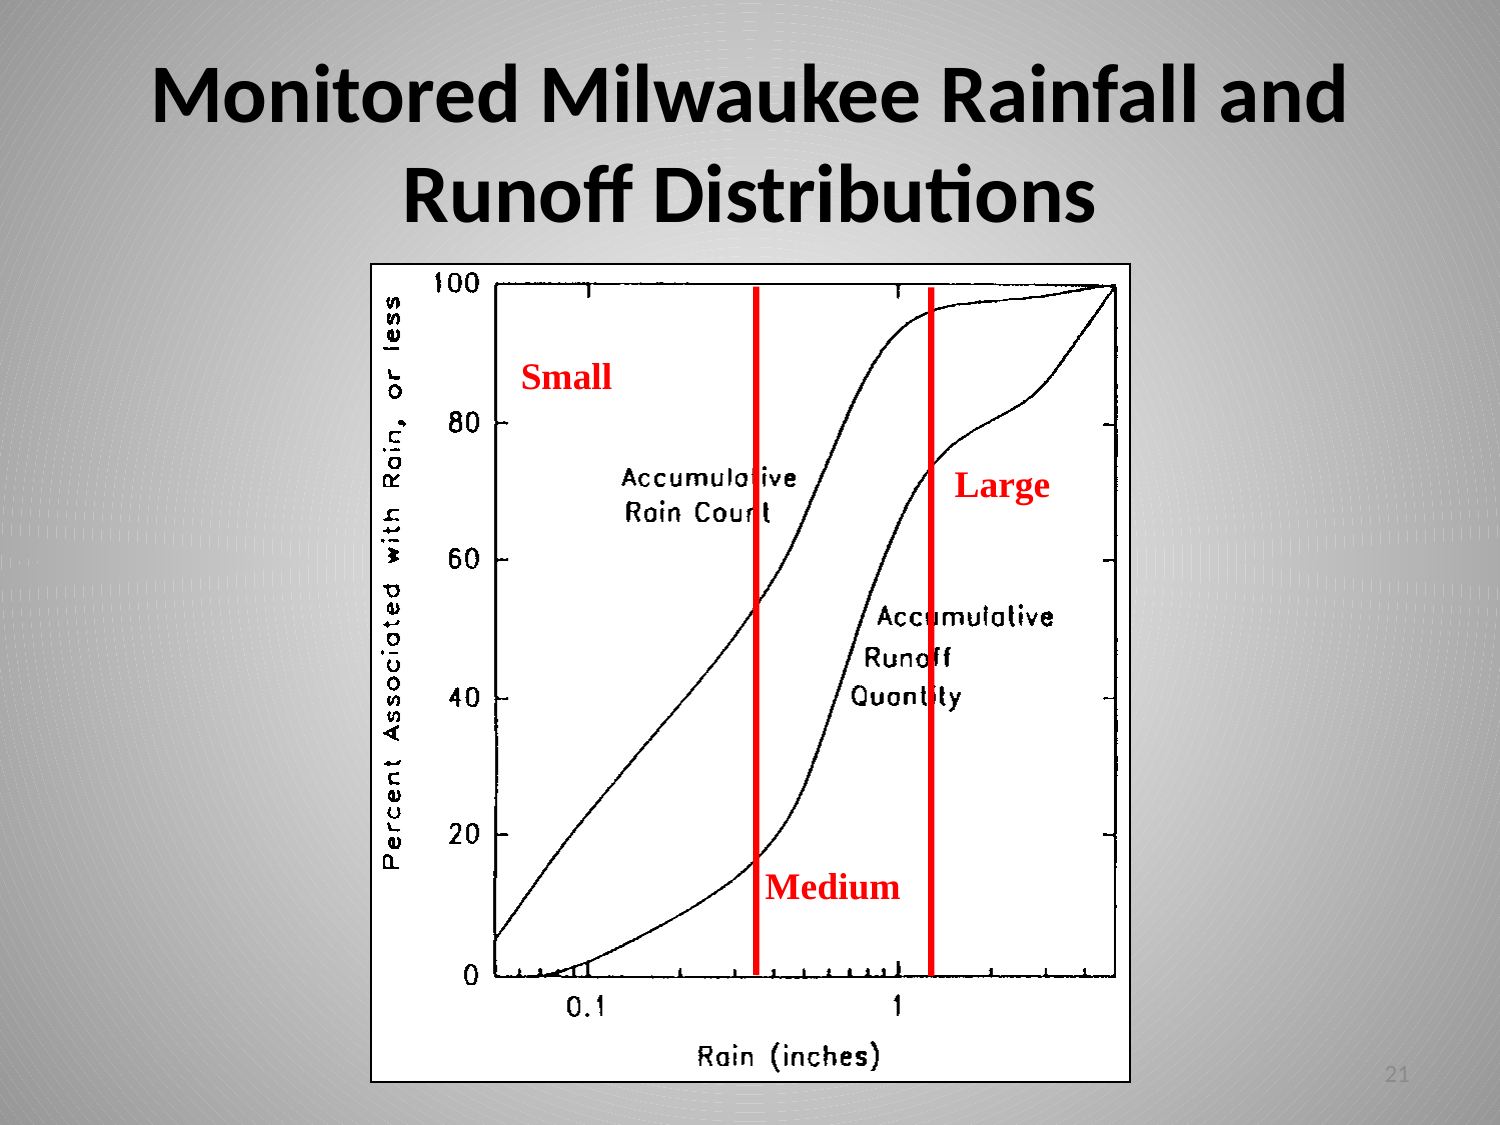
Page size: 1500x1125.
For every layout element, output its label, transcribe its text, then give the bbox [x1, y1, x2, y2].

picture [371, 264, 1130, 1081]
slide_number 21 [1074, 1042, 1425, 1103]
title Monitored Milwaukee Rainfall and Runoff Distributions [75, 45, 1425, 233]
